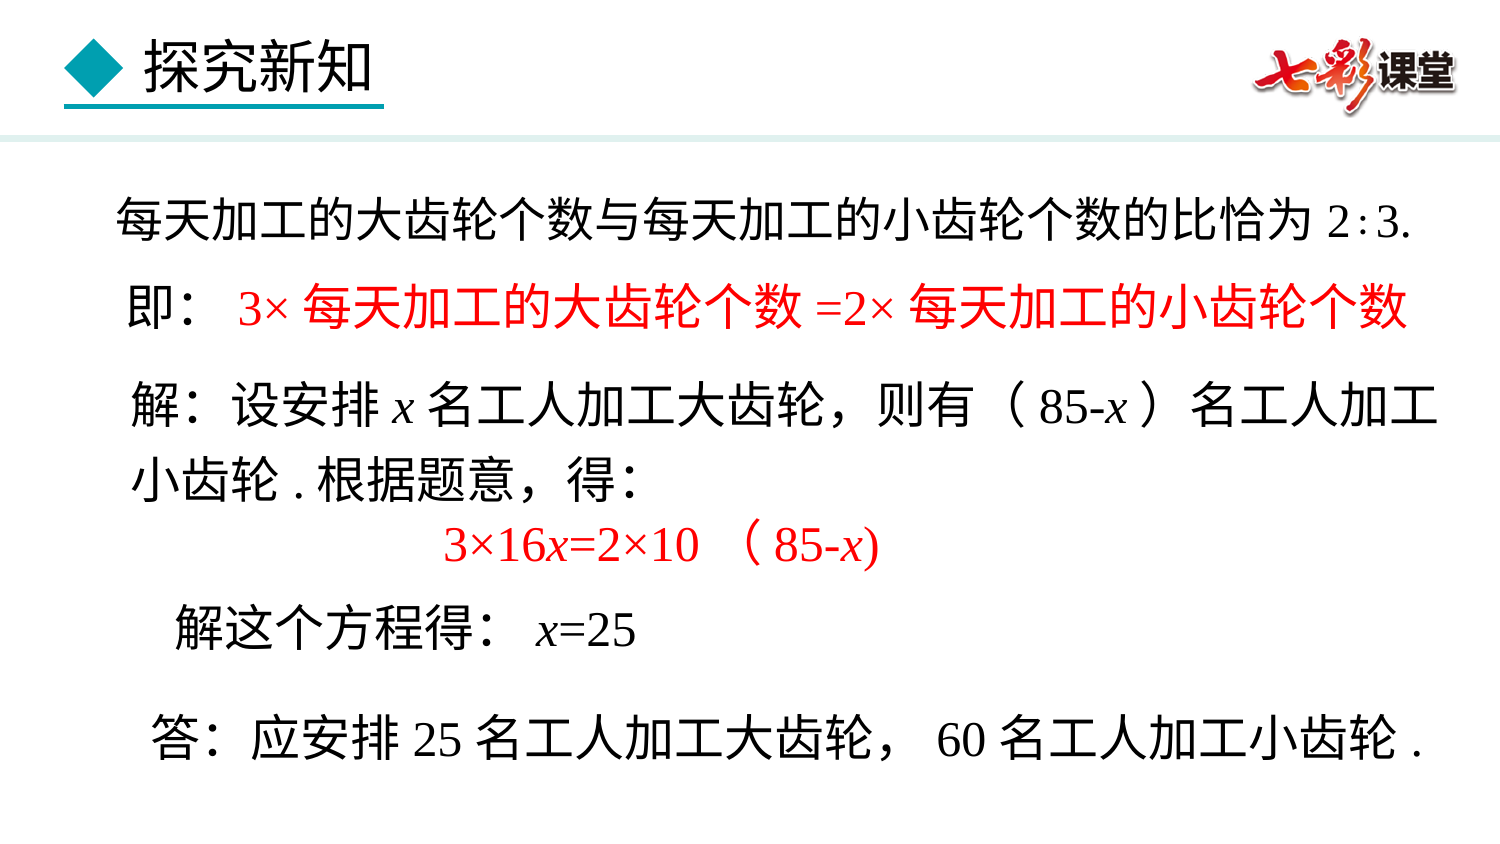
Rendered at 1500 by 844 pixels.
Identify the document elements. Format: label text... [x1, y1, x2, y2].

text_box 解：设安排x名工人加工大齿轮，则有（85-x）名工人加工 小齿轮.根据题意，得： [115, 350, 1470, 516]
text_box 即：3×每天加工的大齿轮个数=2×每天加工的小齿轮个数 [110, 268, 1430, 343]
picture [1249, 32, 1461, 118]
text_box 答：应安排25名工人加工大齿轮，60名工人加工小齿轮. [135, 668, 1438, 774]
text_box 3×16x=2×10（85-x) [428, 503, 1038, 579]
text_box 解这个方程得：x=25 [159, 589, 955, 664]
text_box 每天加工的大齿轮个数与每天加工的小齿轮个数的比恰为2∶3. [100, 182, 1490, 255]
